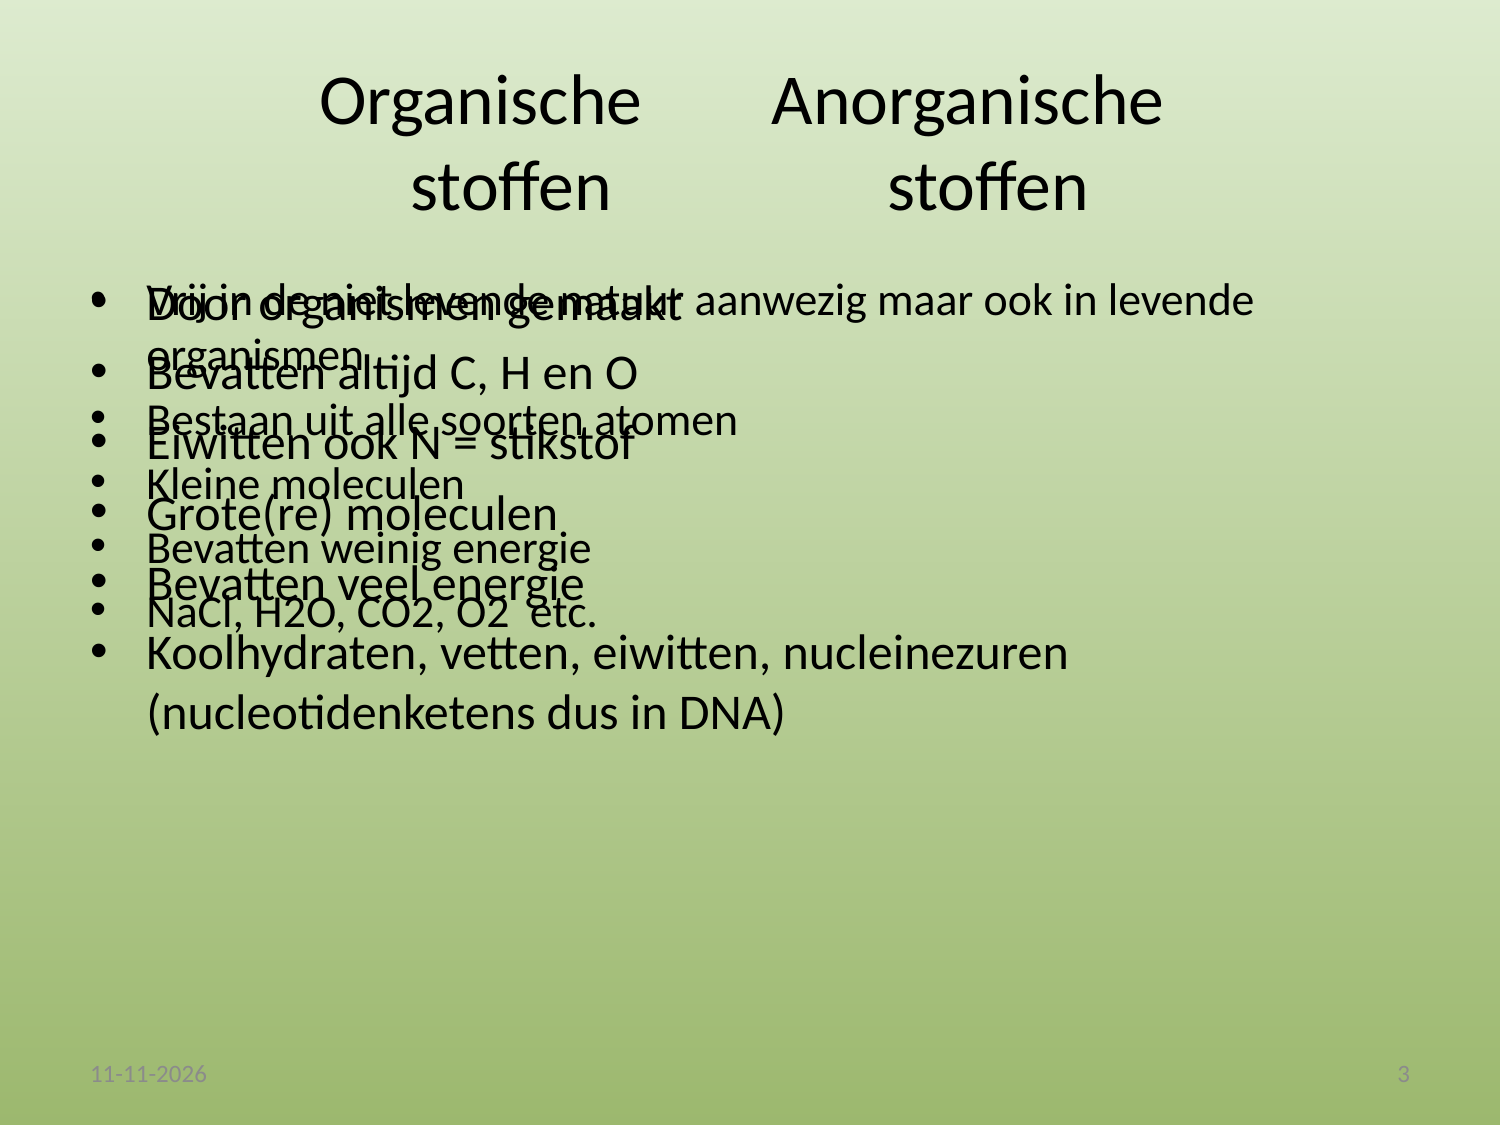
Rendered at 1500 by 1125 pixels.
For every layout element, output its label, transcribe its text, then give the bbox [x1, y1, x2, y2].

slide_number 3 [1074, 1042, 1425, 1103]
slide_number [75, 1042, 425, 1103]
title Organische Anorganische stoffen stoffen [75, 45, 1425, 233]
list Vrij in de niet levende natuur aanwezig maar ook in levende organismen Bestaan uit alle soorten atomen Kleine moleculen Bevatten weinig energie NaCl, H2O, CO2, O2 etc. [75, 262, 1425, 1005]
